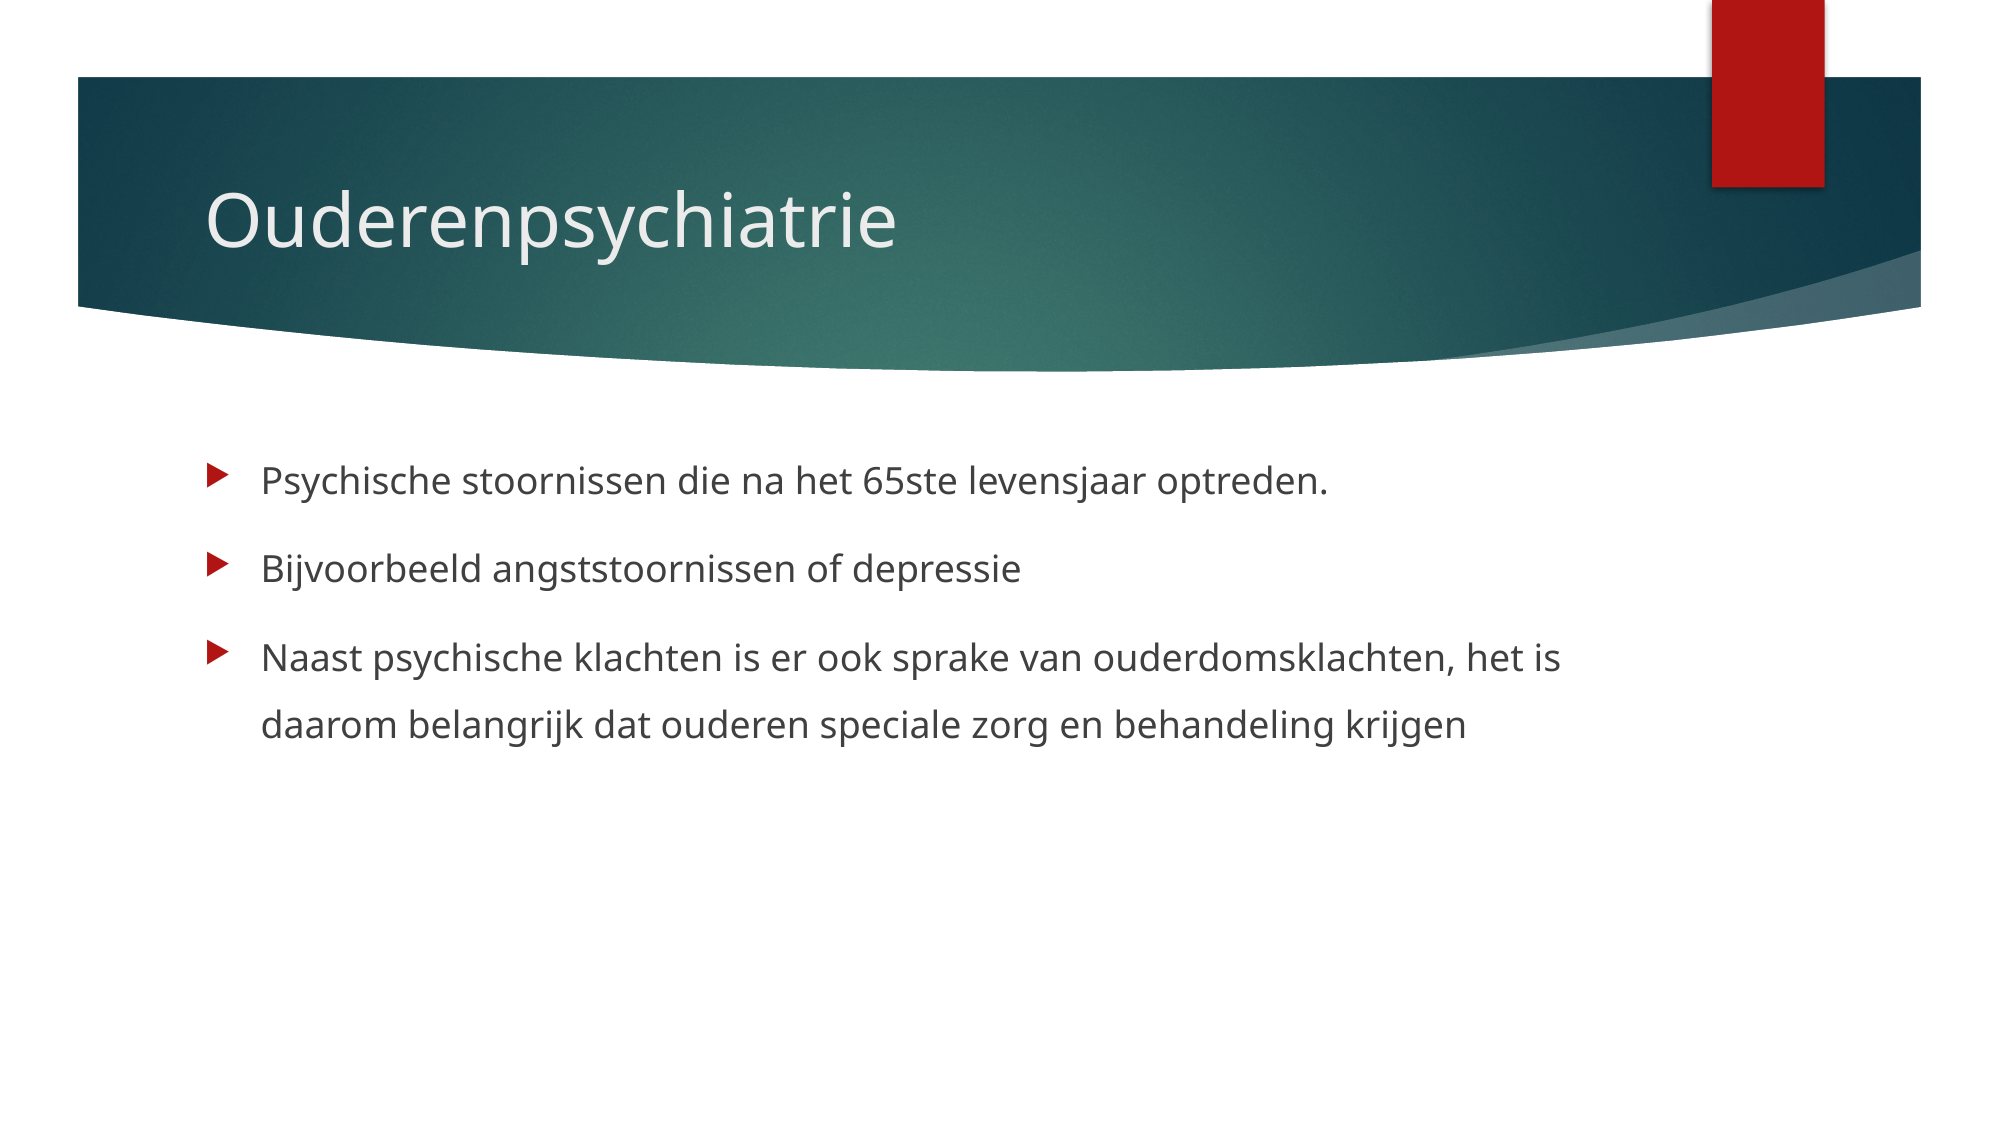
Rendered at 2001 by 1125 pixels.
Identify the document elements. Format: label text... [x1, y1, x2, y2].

title Ouderenpsychiatrie [189, 159, 1638, 276]
list Psychische stoornissen die na het 65ste levensjaar optreden. Bijvoorbeeld angststoornissen of depressie Naast psychische klachten is er ook sprake van ouderdomsklachten, het is daarom belangrijk dat ouderen speciale zorg en behandeling krijgen [189, 427, 1638, 988]
